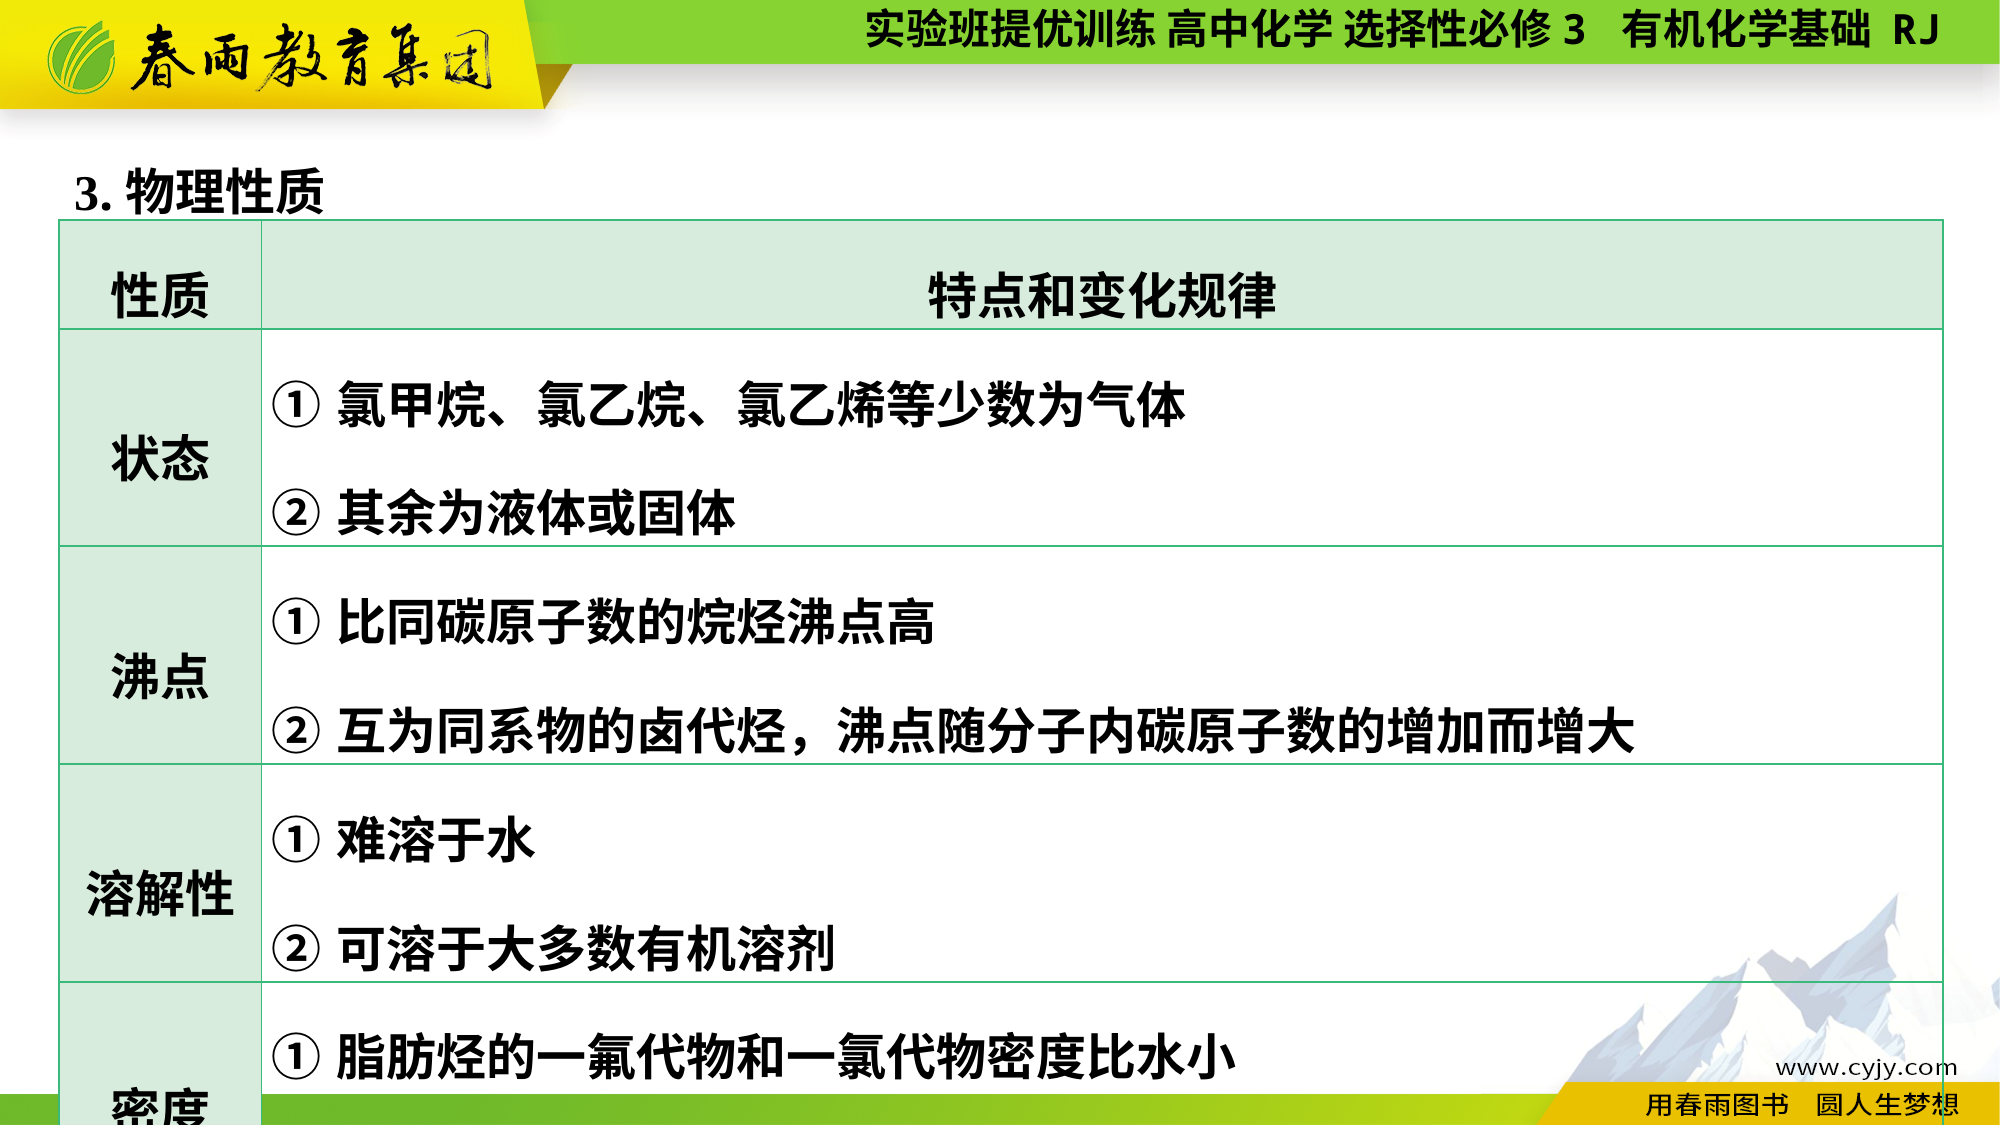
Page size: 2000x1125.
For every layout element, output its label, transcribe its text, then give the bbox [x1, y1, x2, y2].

table_cell ①难溶于水 ②可溶于大多数有机溶剂 [262, 765, 1942, 981]
table_cell ①氯甲烷、氯乙烷、氯乙烯等少数为气体 ②其余为液体或固体 [262, 330, 1942, 545]
table_cell 沸点 [60, 547, 261, 763]
table_cell 状态 [60, 330, 261, 545]
table_cell ①比同碳原子数的烷烃沸点高 ②互为同系物的卤代烃，沸点随分子内碳原子数的增加而增大 [262, 547, 1942, 763]
table_header 特点和变化规律 [262, 221, 1942, 328]
picture [0, 0, 2000, 1125]
table_cell 溶解性 [60, 765, 261, 981]
table_cell 密度 [60, 983, 261, 1125]
table_cell ①脂肪烃的一氟代物和一氯代物密度比水小 ②其余比水大 [262, 983, 1942, 1125]
list 3.物理性质 [59, 122, 1944, 217]
table_header 性质 [60, 221, 261, 328]
